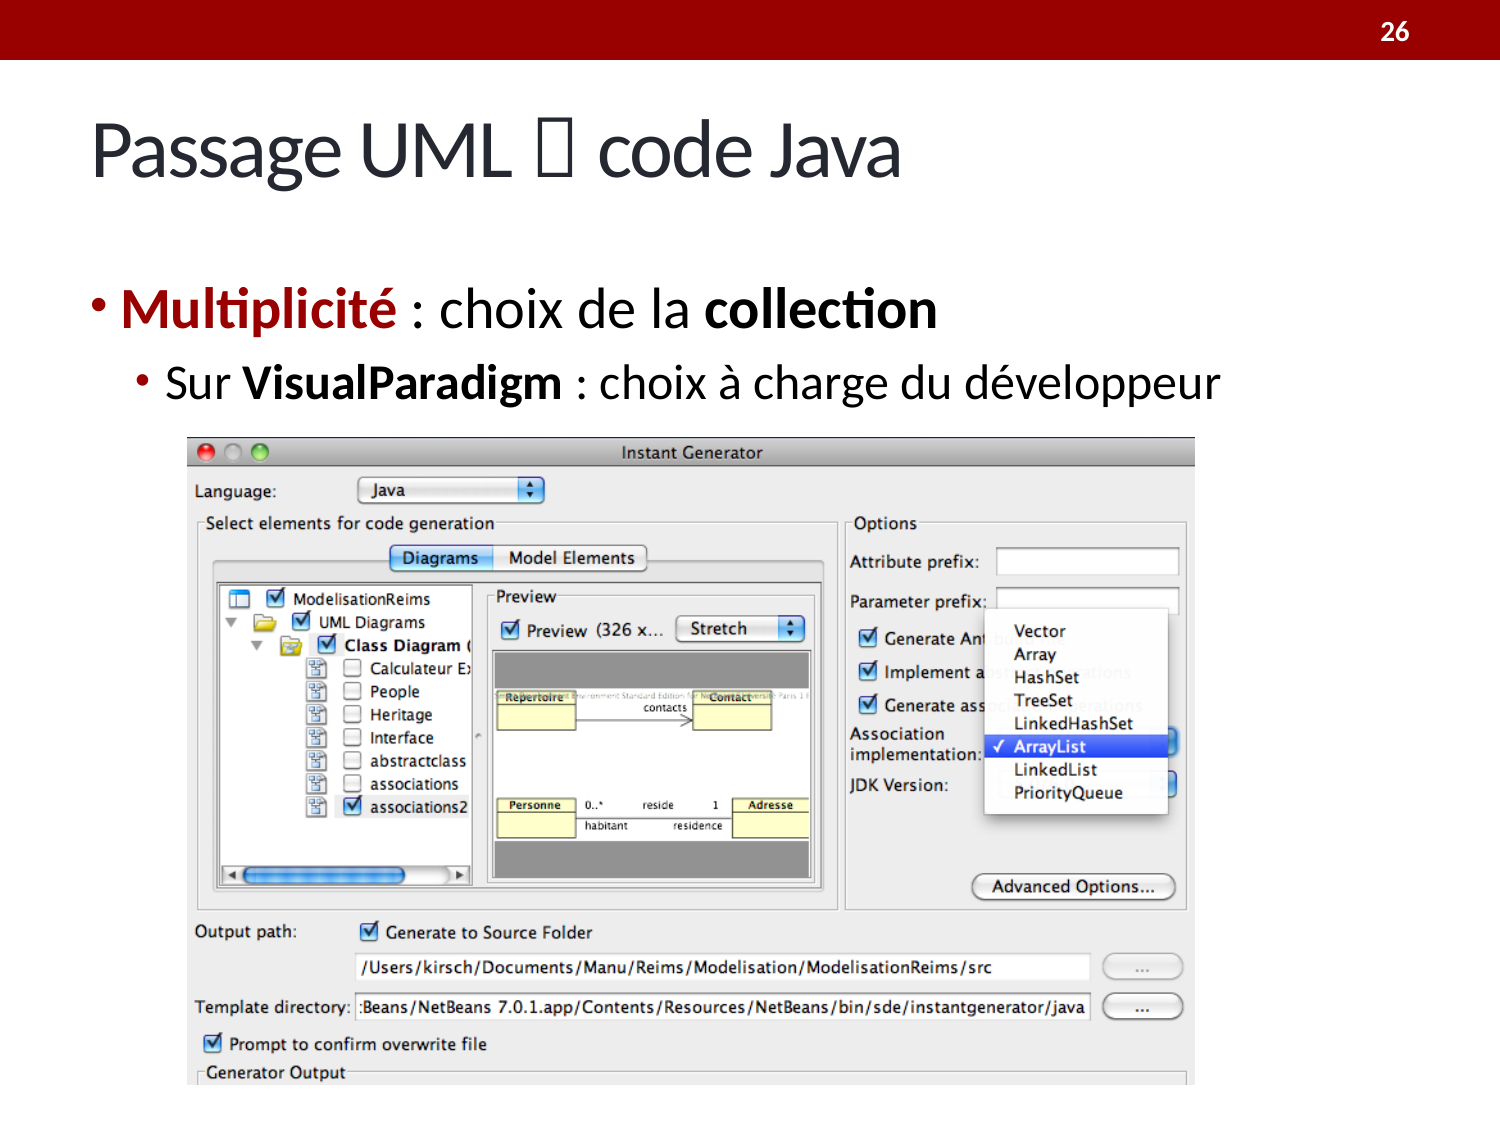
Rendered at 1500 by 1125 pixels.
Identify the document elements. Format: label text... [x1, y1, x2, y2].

picture [187, 437, 1196, 1085]
list Multiplicité : choix de la collection Sur VisualParadigm : choix à charge du développeur [75, 262, 1425, 1063]
slide_number 26 [1250, 3, 1425, 57]
title Passage UML  code Java [75, 62, 1425, 225]
